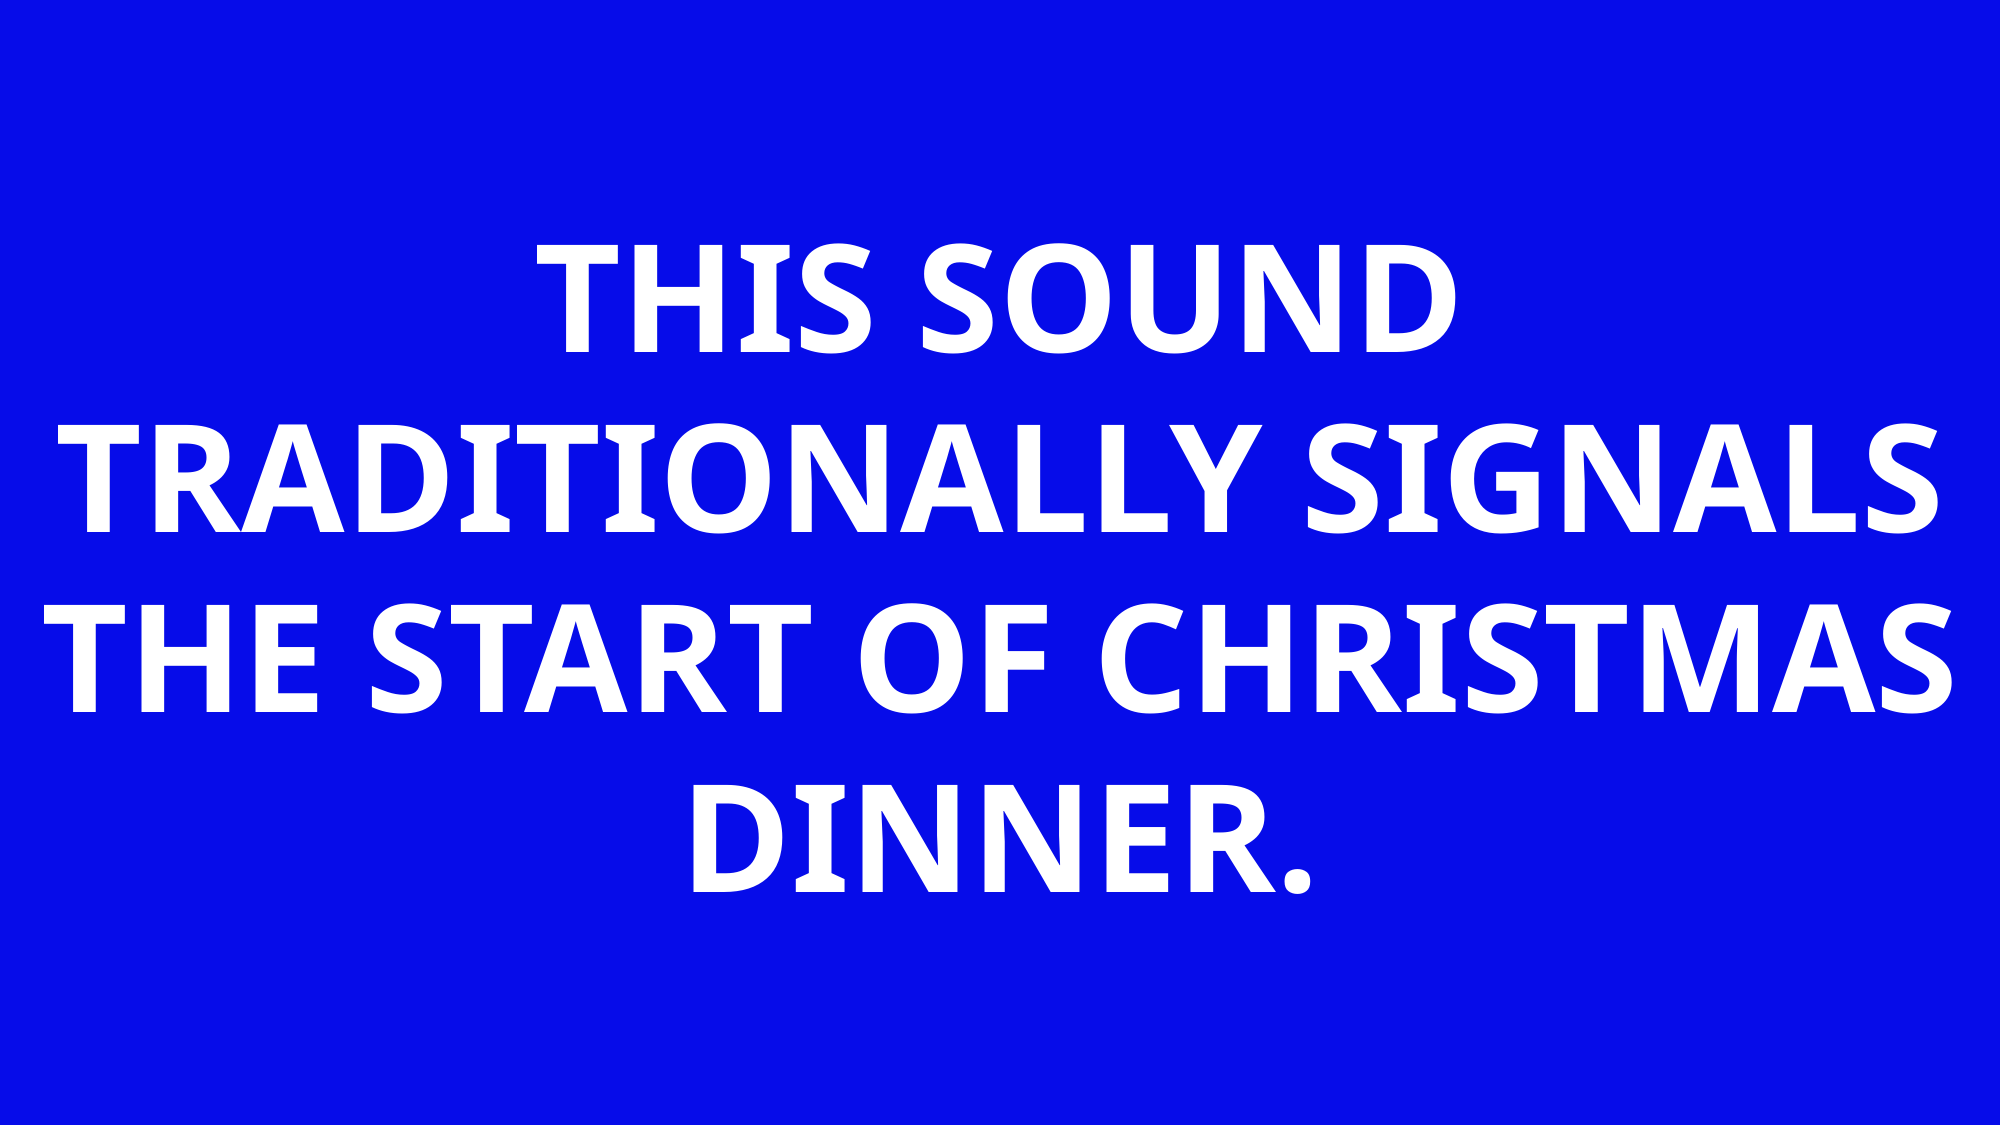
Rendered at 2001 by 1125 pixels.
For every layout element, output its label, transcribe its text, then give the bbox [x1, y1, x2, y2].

text_box THIS SOUND TRADITIONALLY SIGNALS THE START OF CHRISTMAS DINNER. [0, 0, 2000, 1125]
